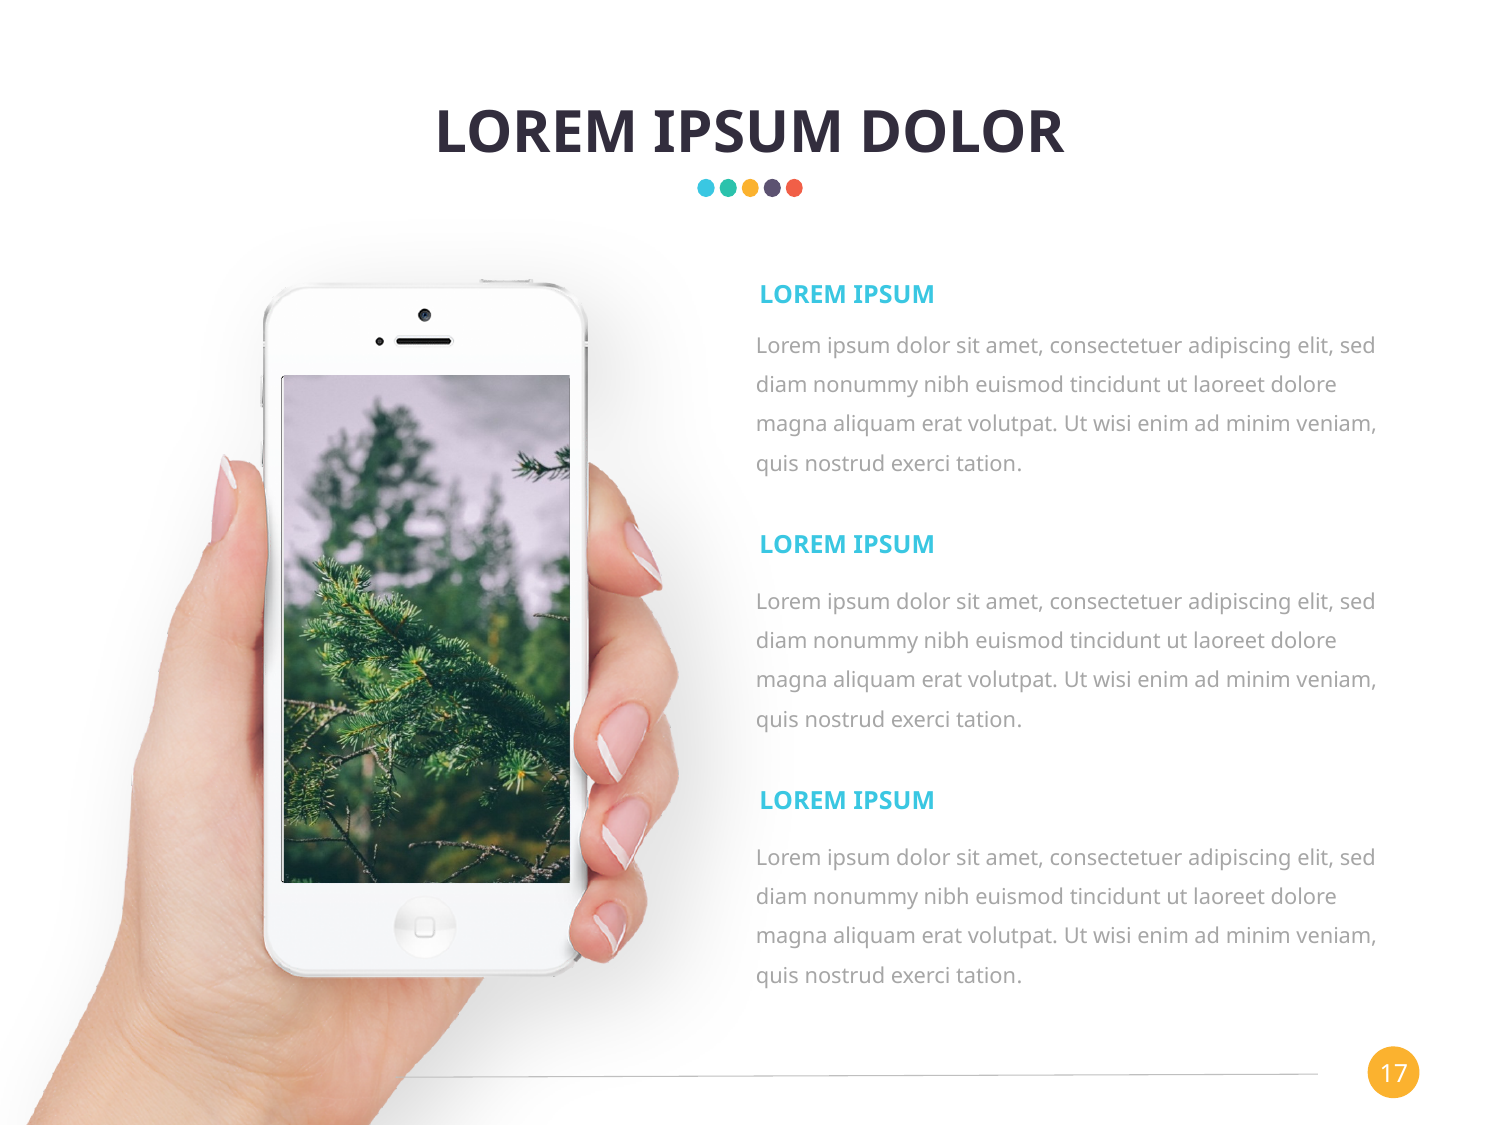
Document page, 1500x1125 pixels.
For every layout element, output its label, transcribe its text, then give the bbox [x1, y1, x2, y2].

title LOREM IPSUM DOLOR [0, 42, 1500, 173]
text_box LOREM IPSUM [744, 521, 1231, 567]
text_box LOREM IPSUM [744, 271, 1231, 317]
text_box Lorem ipsum dolor sit amet, consectetuer adipiscing elit, sed diam nonummy nibh euismod tincidunt ut laoreet dolore magna aliquam erat volutpat. Ut wisi enim ad minim veniam, quis nostrud exerci tation. [741, 310, 1397, 483]
text_box Lorem ipsum dolor sit amet, consectetuer adipiscing elit, sed diam nonummy nibh euismod tincidunt ut laoreet dolore magna aliquam erat volutpat. Ut wisi enim ad minim veniam, quis nostrud exerci tation. [741, 566, 1397, 739]
picture [17, 279, 679, 1125]
text_box LOREM IPSUM [744, 777, 1231, 823]
text_box Lorem ipsum dolor sit amet, consectetuer adipiscing elit, sed diam nonummy nibh euismod tincidunt ut laoreet dolore magna aliquam erat volutpat. Ut wisi enim ad minim veniam, quis nostrud exerci tation. [741, 822, 1397, 995]
